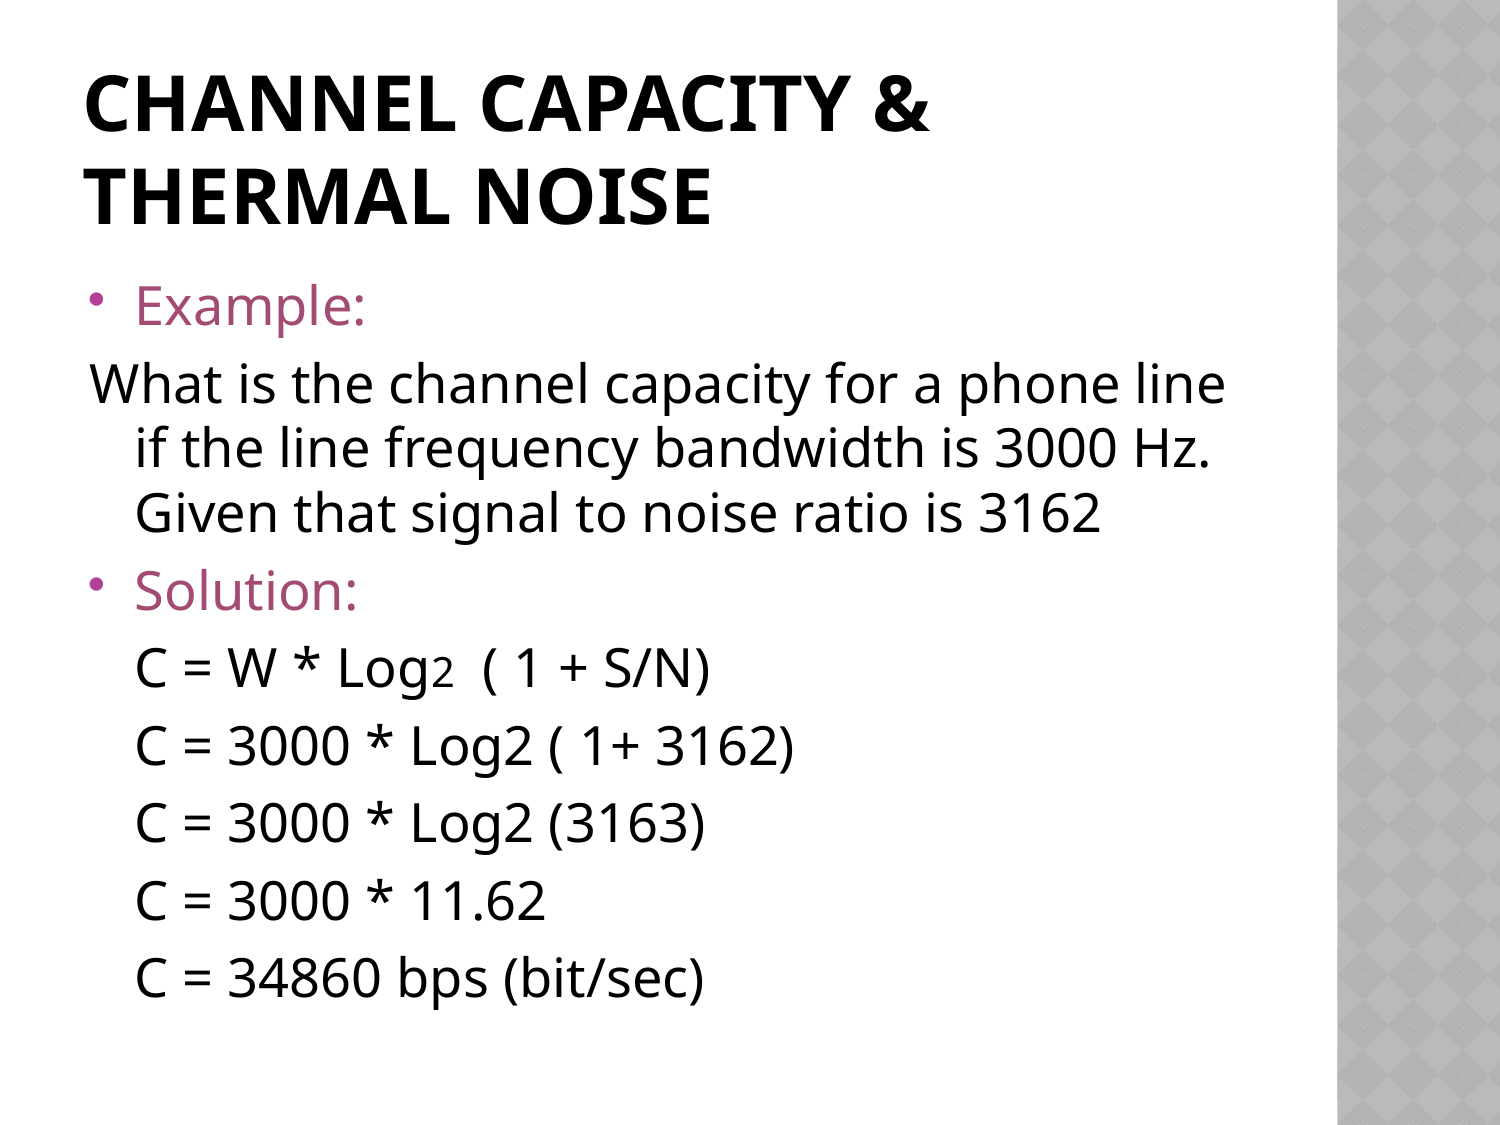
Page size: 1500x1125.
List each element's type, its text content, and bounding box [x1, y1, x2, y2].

title Channel capacity & thermal Noise [75, 52, 1263, 240]
list Example: What is the channel capacity for a phone line if the line frequency bandwidth is 3000 Hz. Given that signal to noise ratio is 3162 Solution: C = W * Log2 ( 1 + S/N) C = 3000 * Log2 ( 1+ 3162) C = 3000 * Log2 (3163) C = 3000 * 11.62 C = 34860 bps (bit/sec) [75, 264, 1263, 1059]
